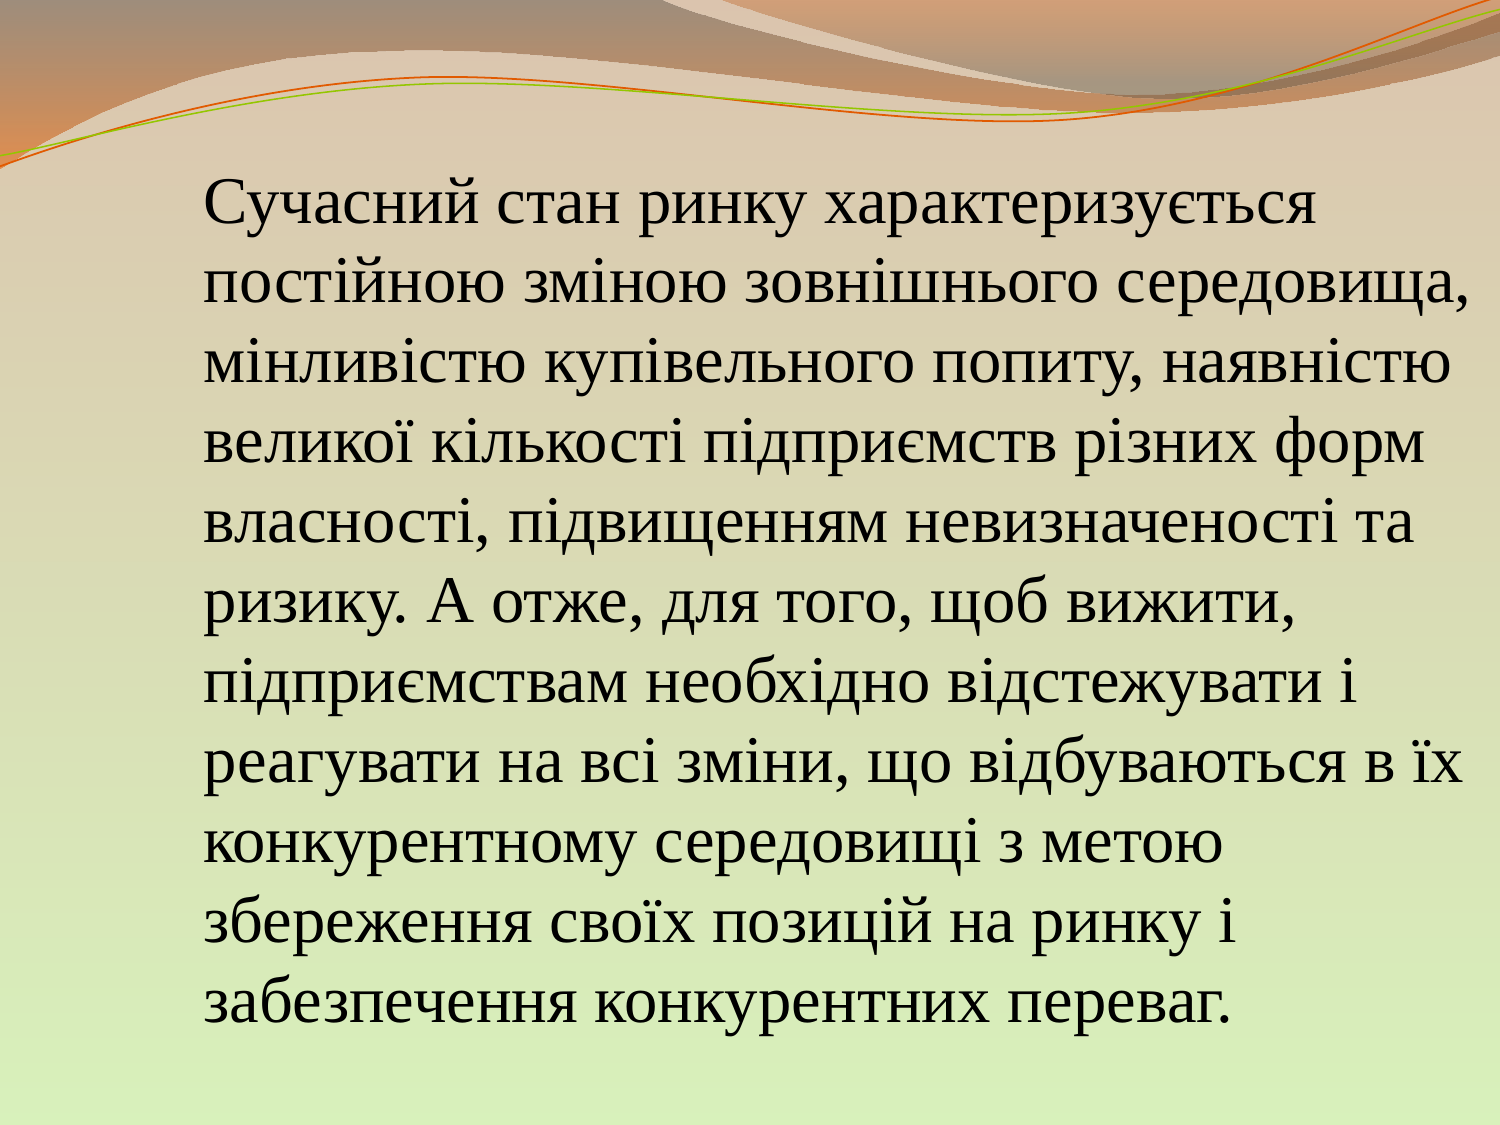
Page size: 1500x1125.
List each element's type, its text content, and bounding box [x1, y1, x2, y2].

text_box Сучасний стан ринку характеризується постійною зміною зовнішнього середовища, мінливістю купівельного попиту, наявністю великої кількості підприємств різних форм власності, підвищенням невизначеності та ризику. А отже, для того, щоб вижити, підприємствам необхідно відстежувати і реагувати на всі зміни, що відбуваються в їх конкурентному середовищі з метою збереження своїх позицій на ринку і забезпечення конкурентних переваг. [188, 148, 1500, 1044]
